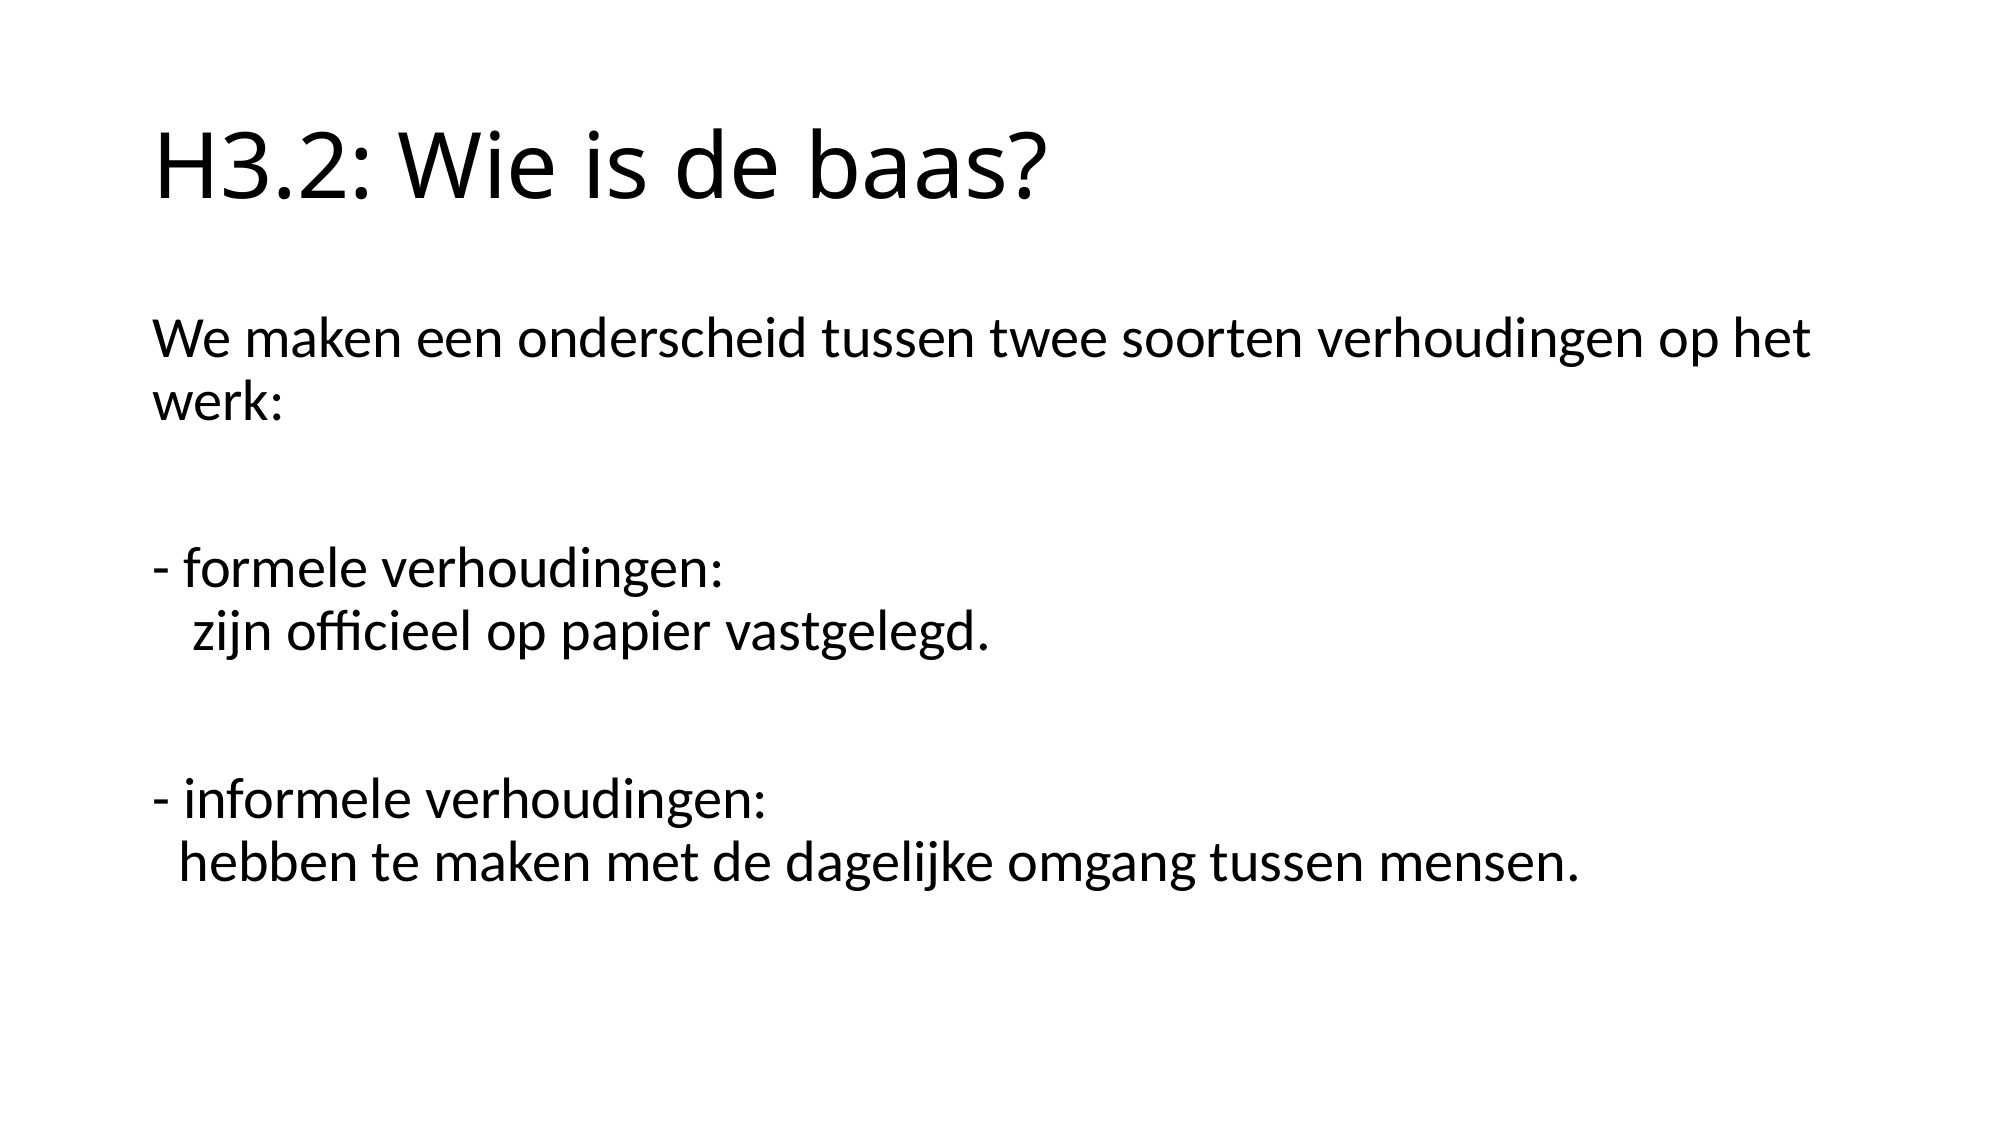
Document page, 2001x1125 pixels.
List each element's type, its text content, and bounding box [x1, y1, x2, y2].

list We maken een onderscheid tussen twee soorten verhoudingen op het werk: - formele verhoudingen: zijn officieel op papier vastgelegd. - informele verhoudingen: hebben te maken met de dagelijke omgang tussen mensen. [137, 299, 1863, 1014]
title H3.2: Wie is de baas? [137, 59, 1863, 278]
